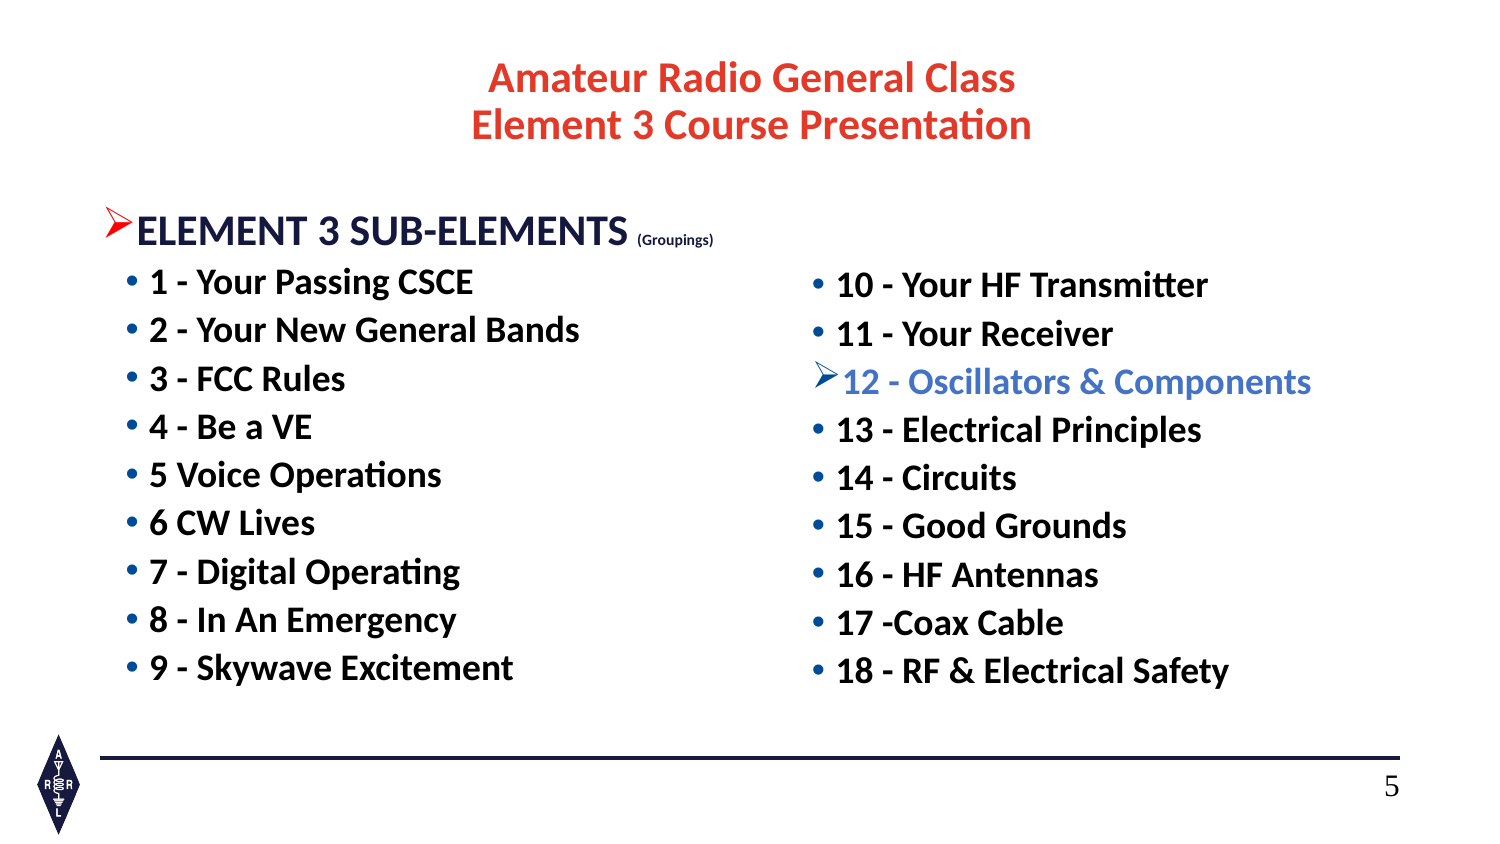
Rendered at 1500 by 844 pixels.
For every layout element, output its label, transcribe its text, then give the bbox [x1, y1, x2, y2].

slide_number 5 [1302, 761, 1400, 807]
picture [37, 734, 80, 835]
text_box 10 - Your HF Transmitter 11 - Your Receiver 12 - Oscillators & Components 13 - Electrical Principles 14 - Circuits 15 - Good Grounds 16 - HF Antennas 17 -Coax Cable 18 - RF & Electrical Safety [788, 259, 1455, 715]
list ELEMENT 3 SUB-ELEMENTS (Groupings) 1 - Your Passing CSCE 2 - Your New General Bands 3 - FCC Rules 4 - Be a VE 5 Voice Operations 6 CW Lives 7 - Digital Operating 8 - In An Emergency 9 - Skywave Excitement [101, 201, 730, 750]
title Amateur Radio General Class Element 3 Course Presentation [220, 48, 1284, 156]
